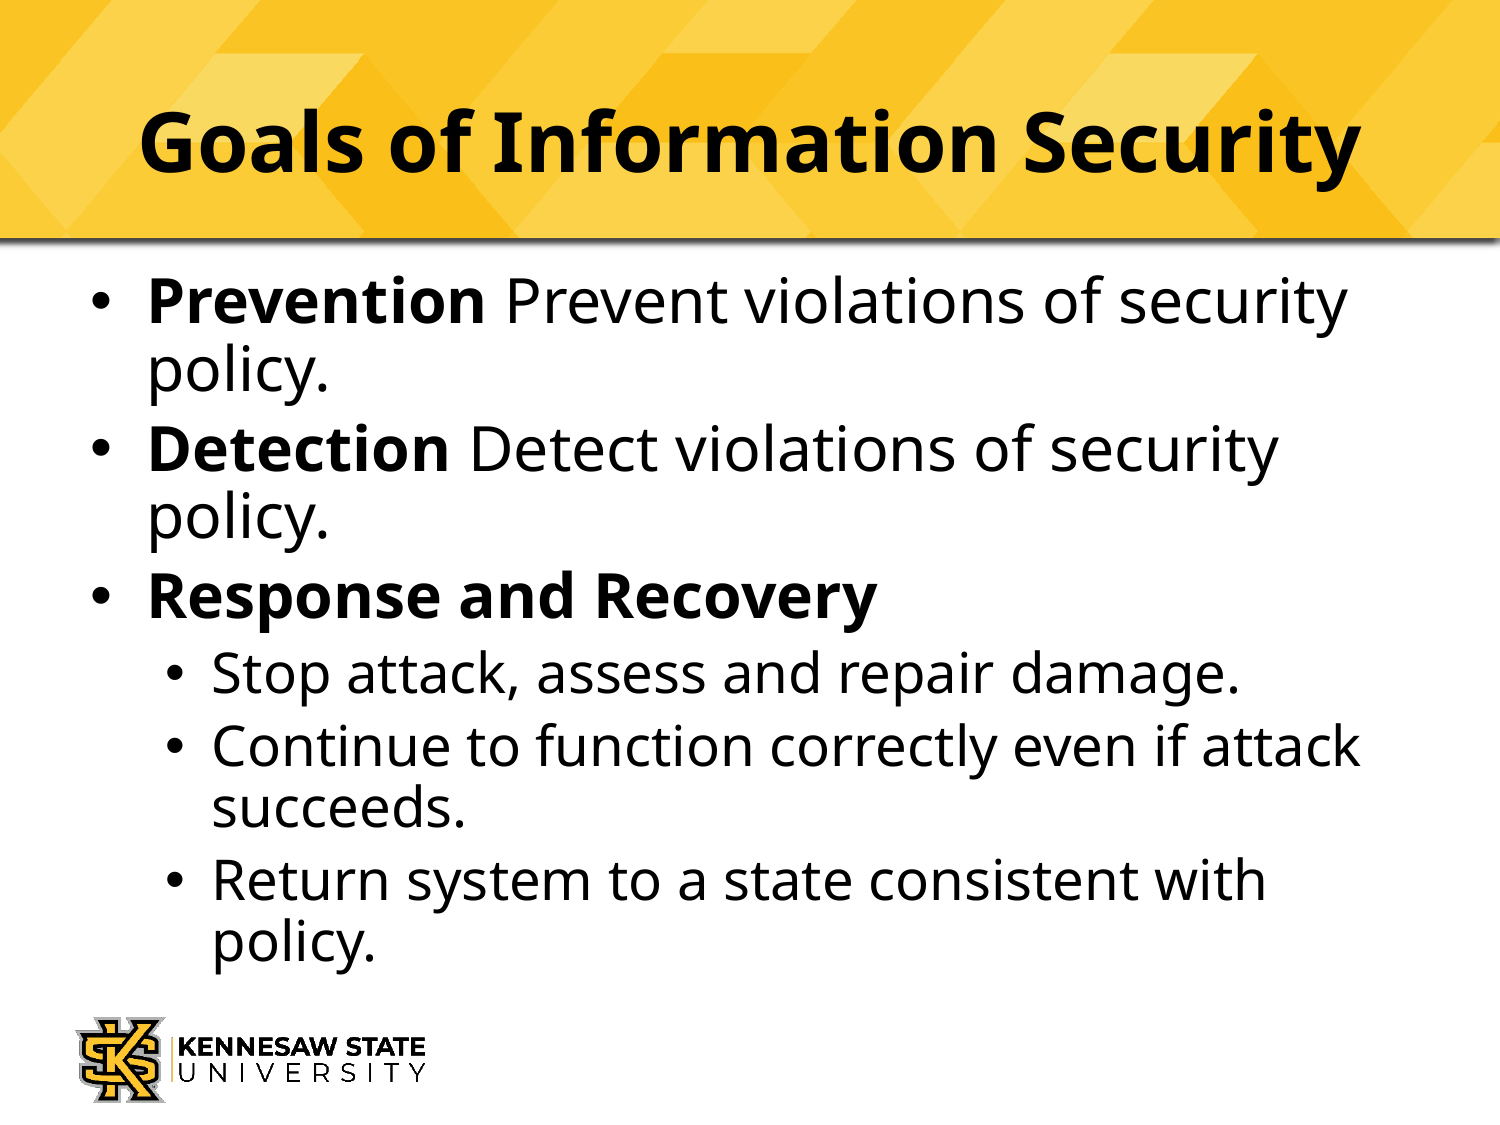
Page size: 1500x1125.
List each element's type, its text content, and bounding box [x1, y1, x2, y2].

picture [75, 1017, 425, 1103]
title Goals of Information Security [75, 45, 1425, 233]
picture [0, 0, 1500, 251]
list Prevention Prevent violations of security policy. Detection Detect violations of security policy. Response and Recovery Stop attack, assess and repair damage. Continue to function correctly even if attack succeeds. Return system to a state consistent with policy. [75, 262, 1425, 1005]
